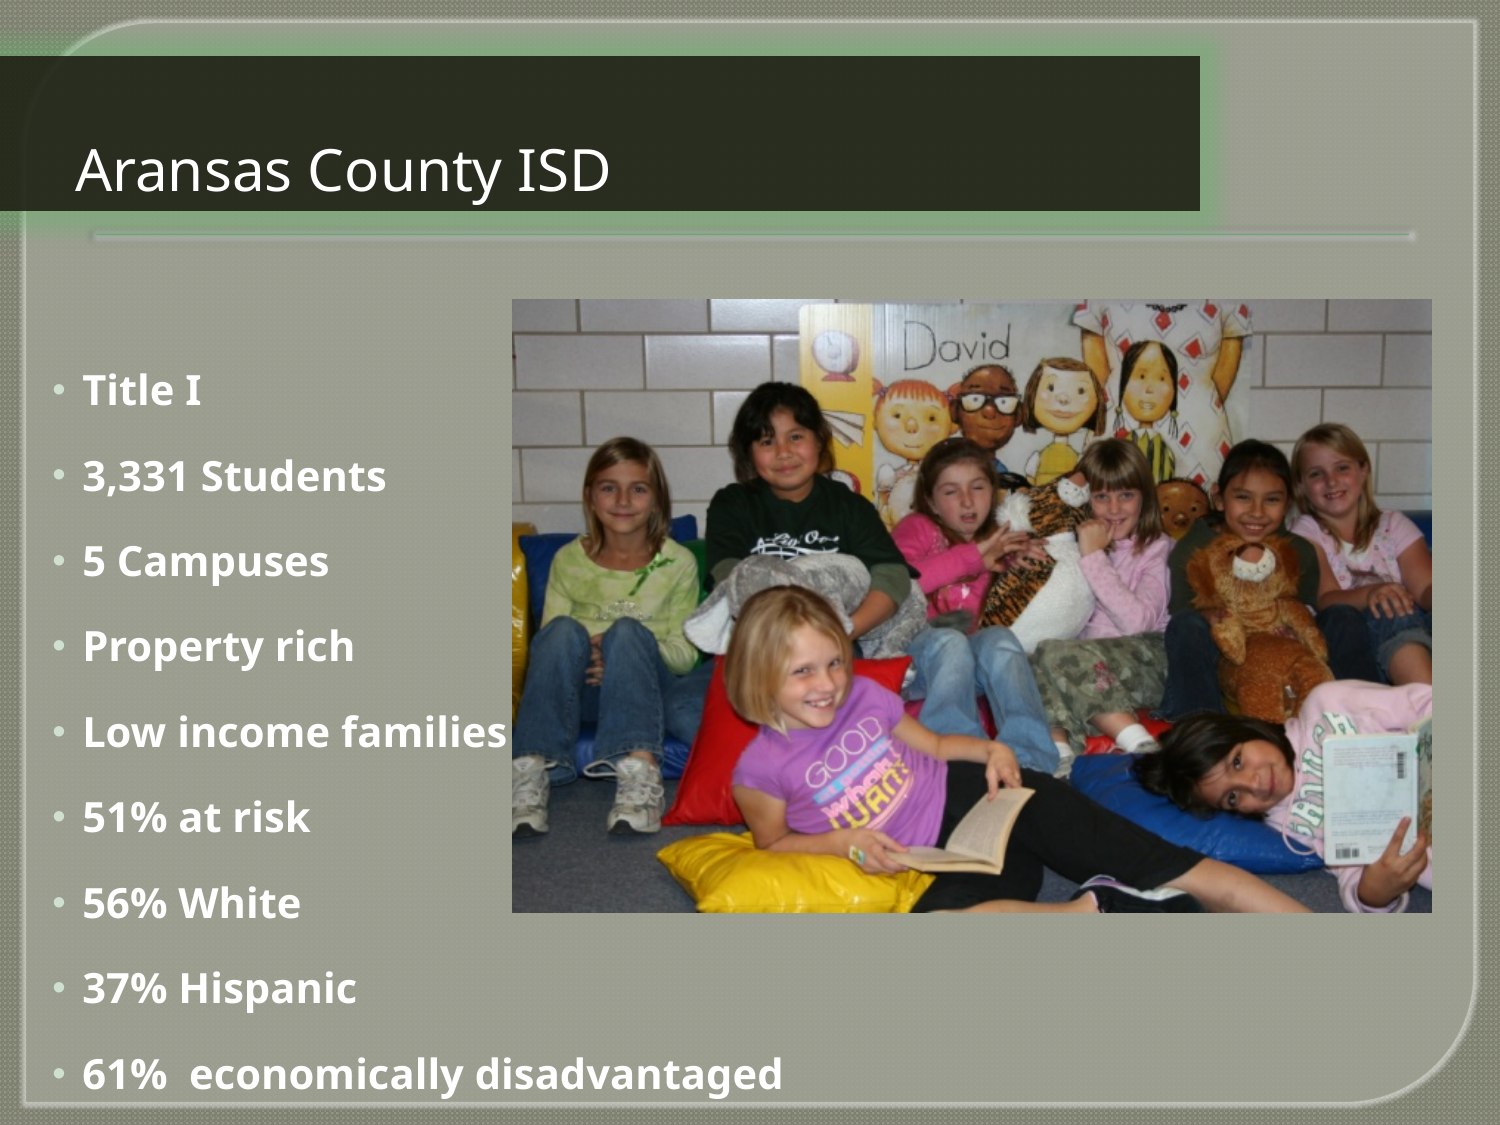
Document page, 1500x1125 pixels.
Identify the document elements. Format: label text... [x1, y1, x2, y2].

list Title I 3,331 Students 5 Campuses Property rich Low income families 51% at risk 56% White 37% Hispanic 61% economically disadvantaged [37, 324, 938, 1125]
text_box Aransas County ISD [0, 56, 1200, 211]
picture [512, 299, 1432, 913]
